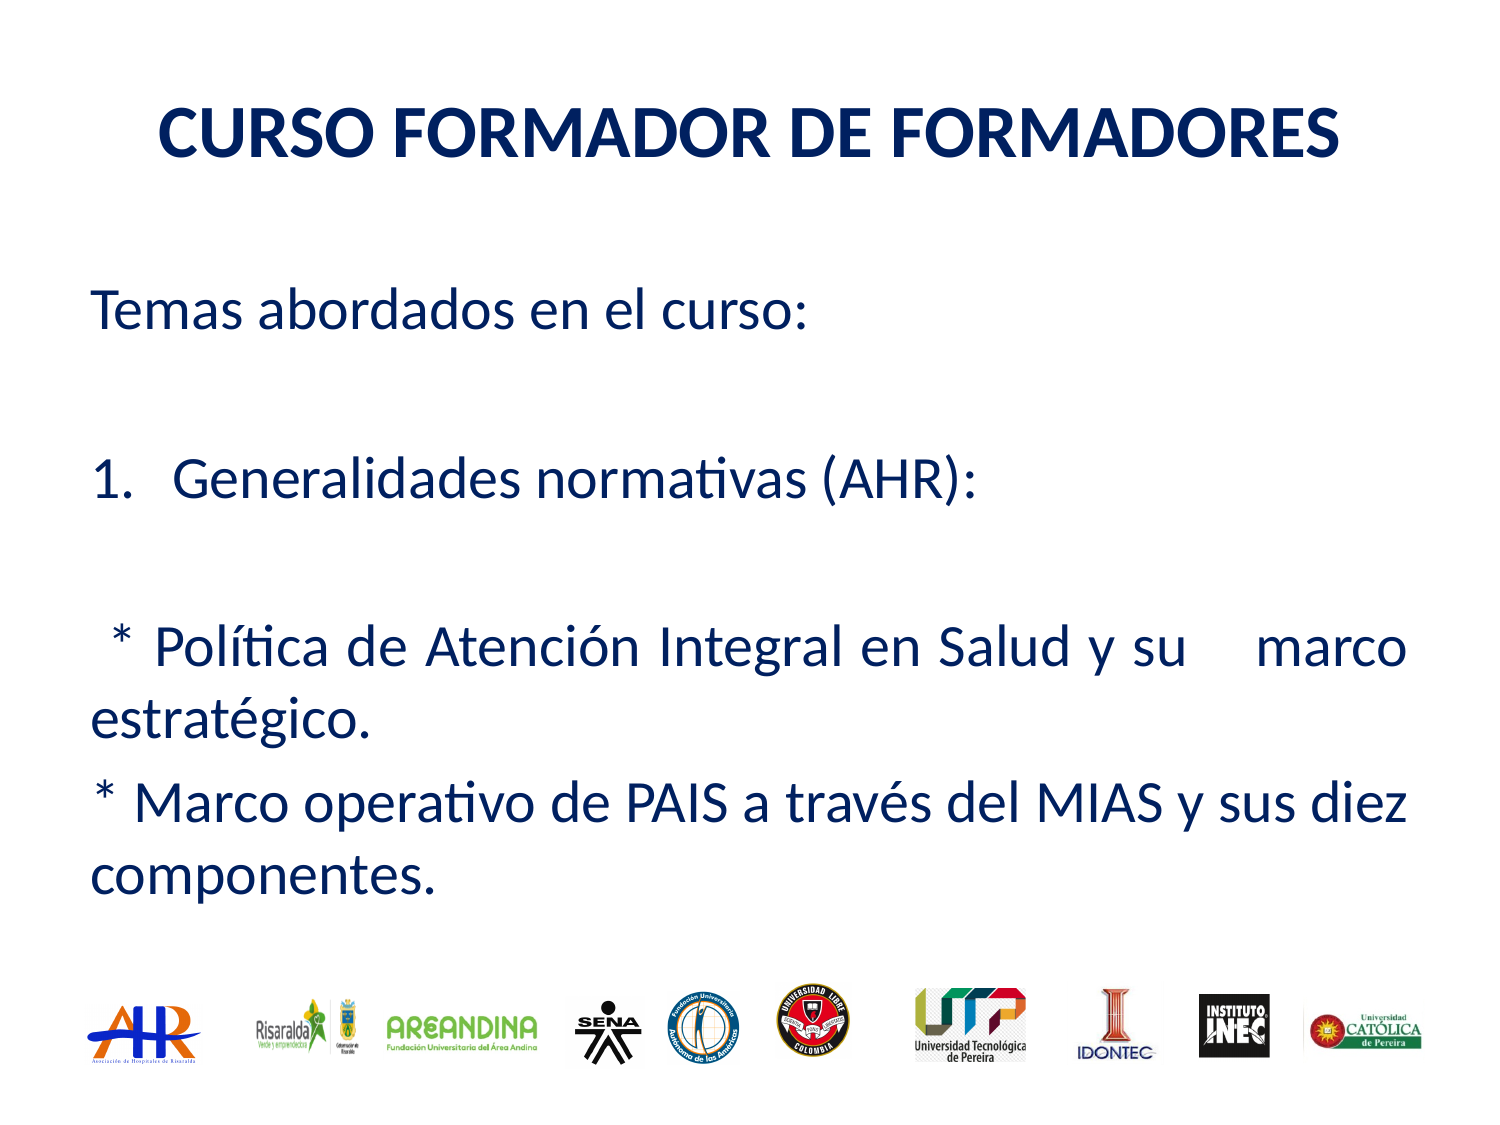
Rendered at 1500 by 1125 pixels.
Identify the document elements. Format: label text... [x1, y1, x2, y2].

picture [565, 995, 645, 1069]
picture [1198, 991, 1270, 1062]
picture [915, 988, 1026, 1063]
title CURSO FORMADOR DE FORMADORES [75, 45, 1425, 210]
picture [84, 1004, 203, 1066]
picture [774, 981, 852, 1059]
picture [253, 993, 361, 1060]
picture [1303, 986, 1425, 1074]
list Temas abordados en el curso: Generalidades normativas (AHR): * Política de Atención Integral en Salud y su marco estratégico. * Marco operativo de PAIS a través del MIAS y sus diez componentes. [75, 262, 1425, 1005]
picture [666, 990, 740, 1066]
picture [383, 1009, 540, 1060]
picture [1065, 981, 1164, 1065]
